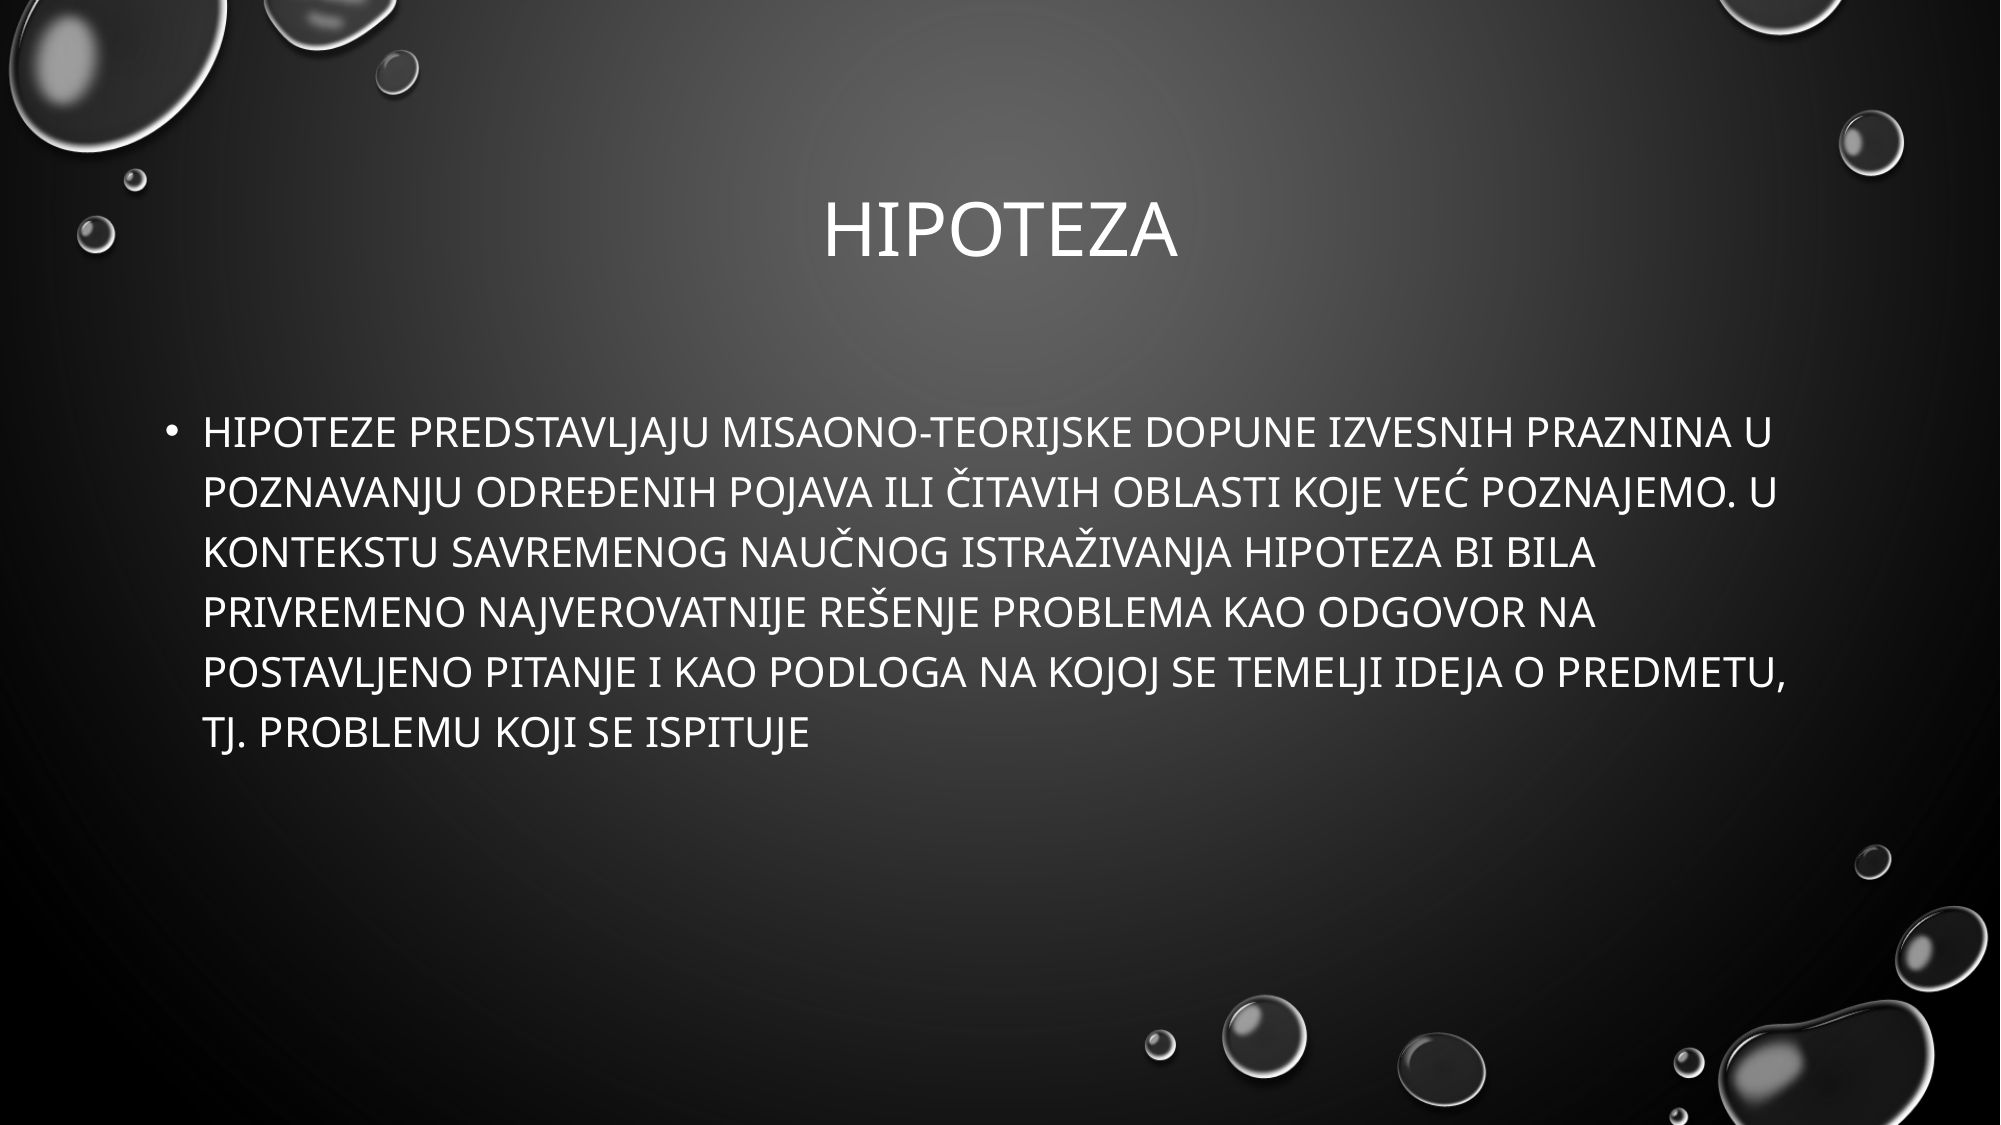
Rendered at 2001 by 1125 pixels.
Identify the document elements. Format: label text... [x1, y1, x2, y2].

list Hipoteze predstavljaju misaono-teorijske dopune izvesnih praznina u poznavanju određenih pojava ili čitavih oblasti koje već poznajemo. U kontekstu savremenog naučnog ISTRAŽIVANJA hipoteza bi biLA privremeno najveROVATNIJE rešenje problema kao odgovor na postavljeno pitanje i kao podlogA na kojoj se temELJi ideja o predmetu, TJ. PROBLEMU KOJI SE ISPITUJE [149, 388, 1850, 950]
picture [0, 0, 2000, 1125]
title HIPOTEZA [149, 101, 1851, 364]
